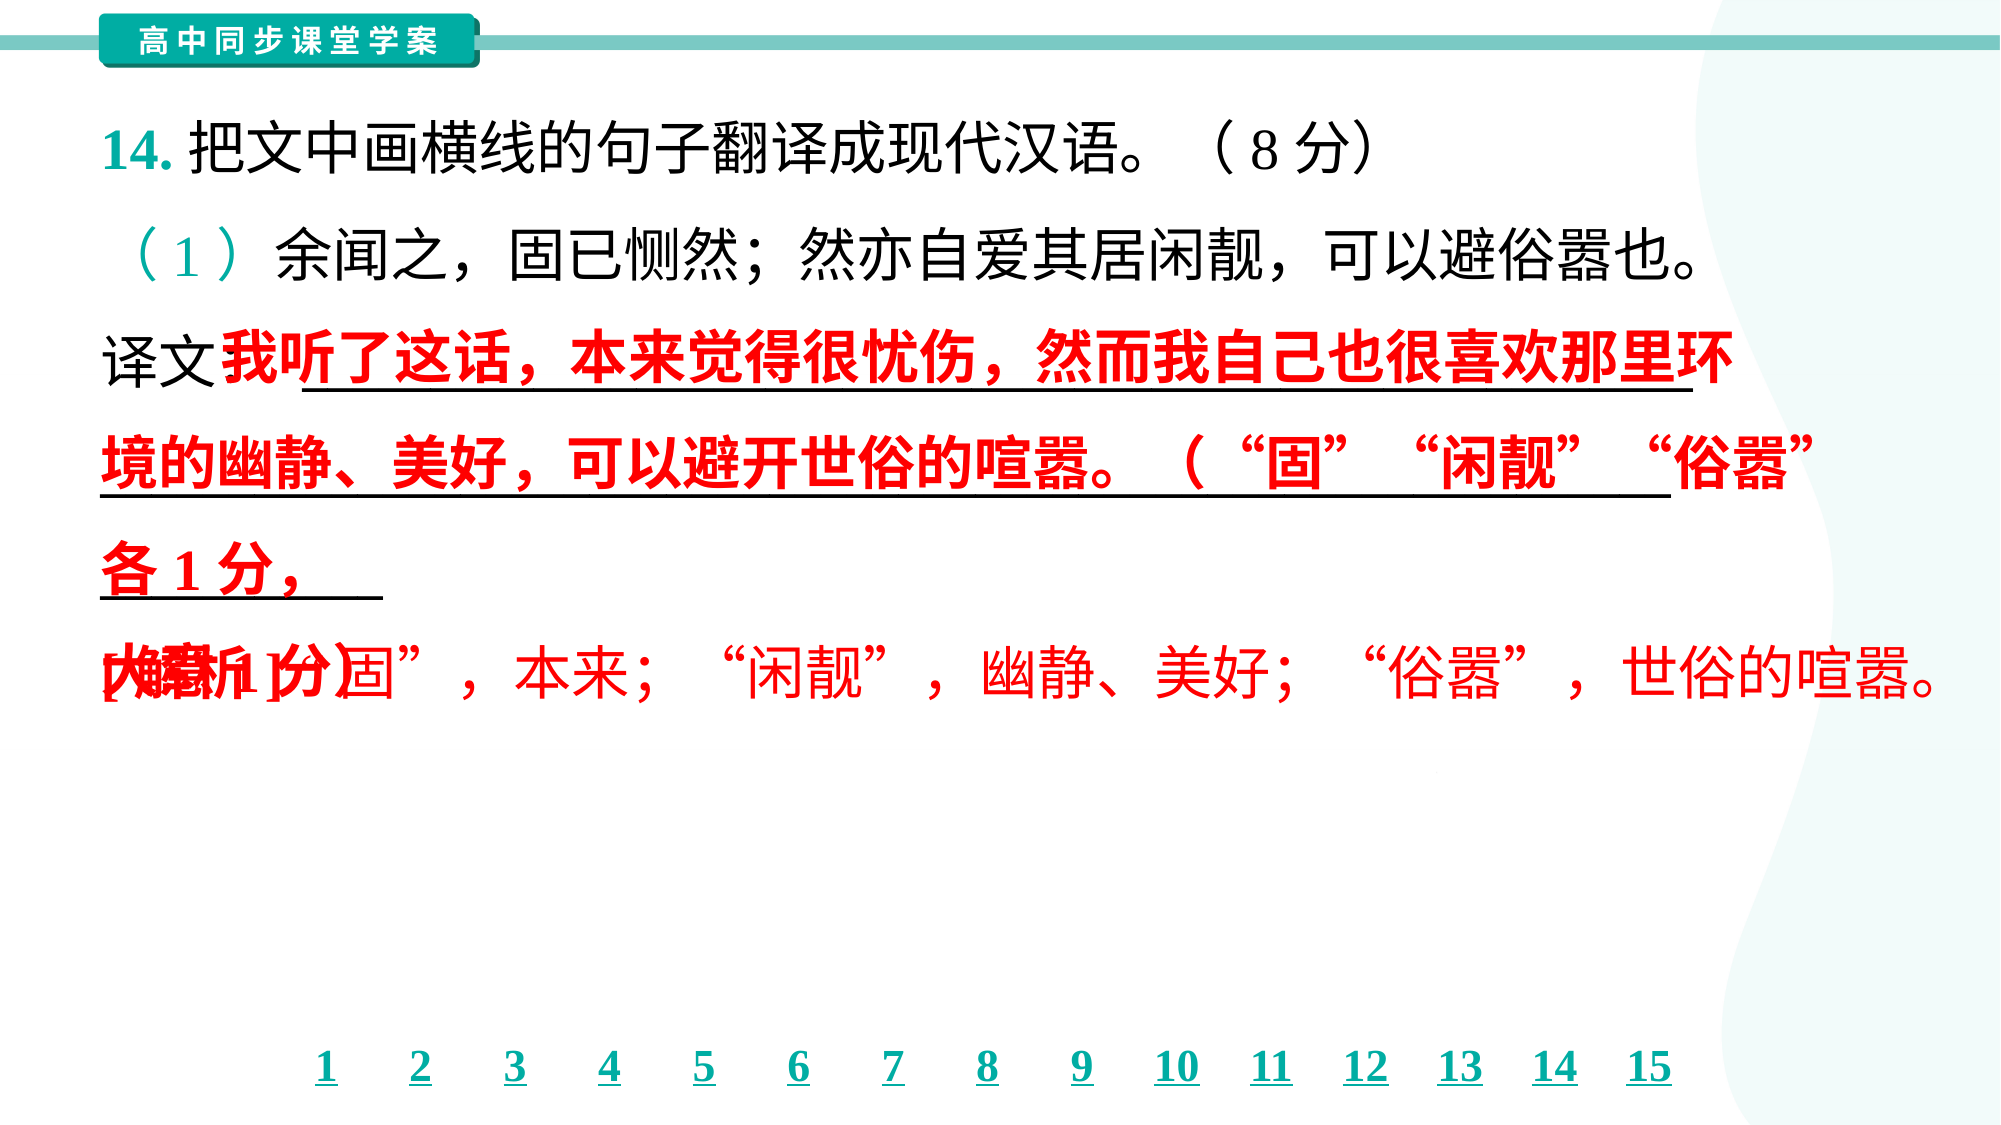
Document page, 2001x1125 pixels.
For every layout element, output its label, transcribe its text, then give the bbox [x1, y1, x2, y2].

text_box （1）余闻之，固已恻然；然亦自爱其居闲靓，可以避俗嚣也。 译文： ______________________________________________________ _____________________________________________________________ ___________ [100, 182, 1899, 283]
text_box 我听了这话，本来觉得很忧伤，然而我自己也很喜欢那里环 境的幽静、美好，可以避开世俗的喧嚣。（“固”“闲靓”“俗嚣”各1分， 大意1分） [100, 283, 1899, 587]
text_box （1）余闻之，固已恻然；然亦自爱其居闲靓，可以避俗嚣也。 译文： ______________________________________________________ _____________________________________________________________ ___________ [100, 587, 1899, 592]
picture [0, 0, 2000, 1125]
text_box 14.把文中画横线的句子翻译成现代汉语。（8分） [100, 76, 1899, 170]
text_box [解析] “固”，本来；“闲靓”，幽静、美好；“俗嚣”，世俗的喧嚣。 [100, 601, 1899, 695]
